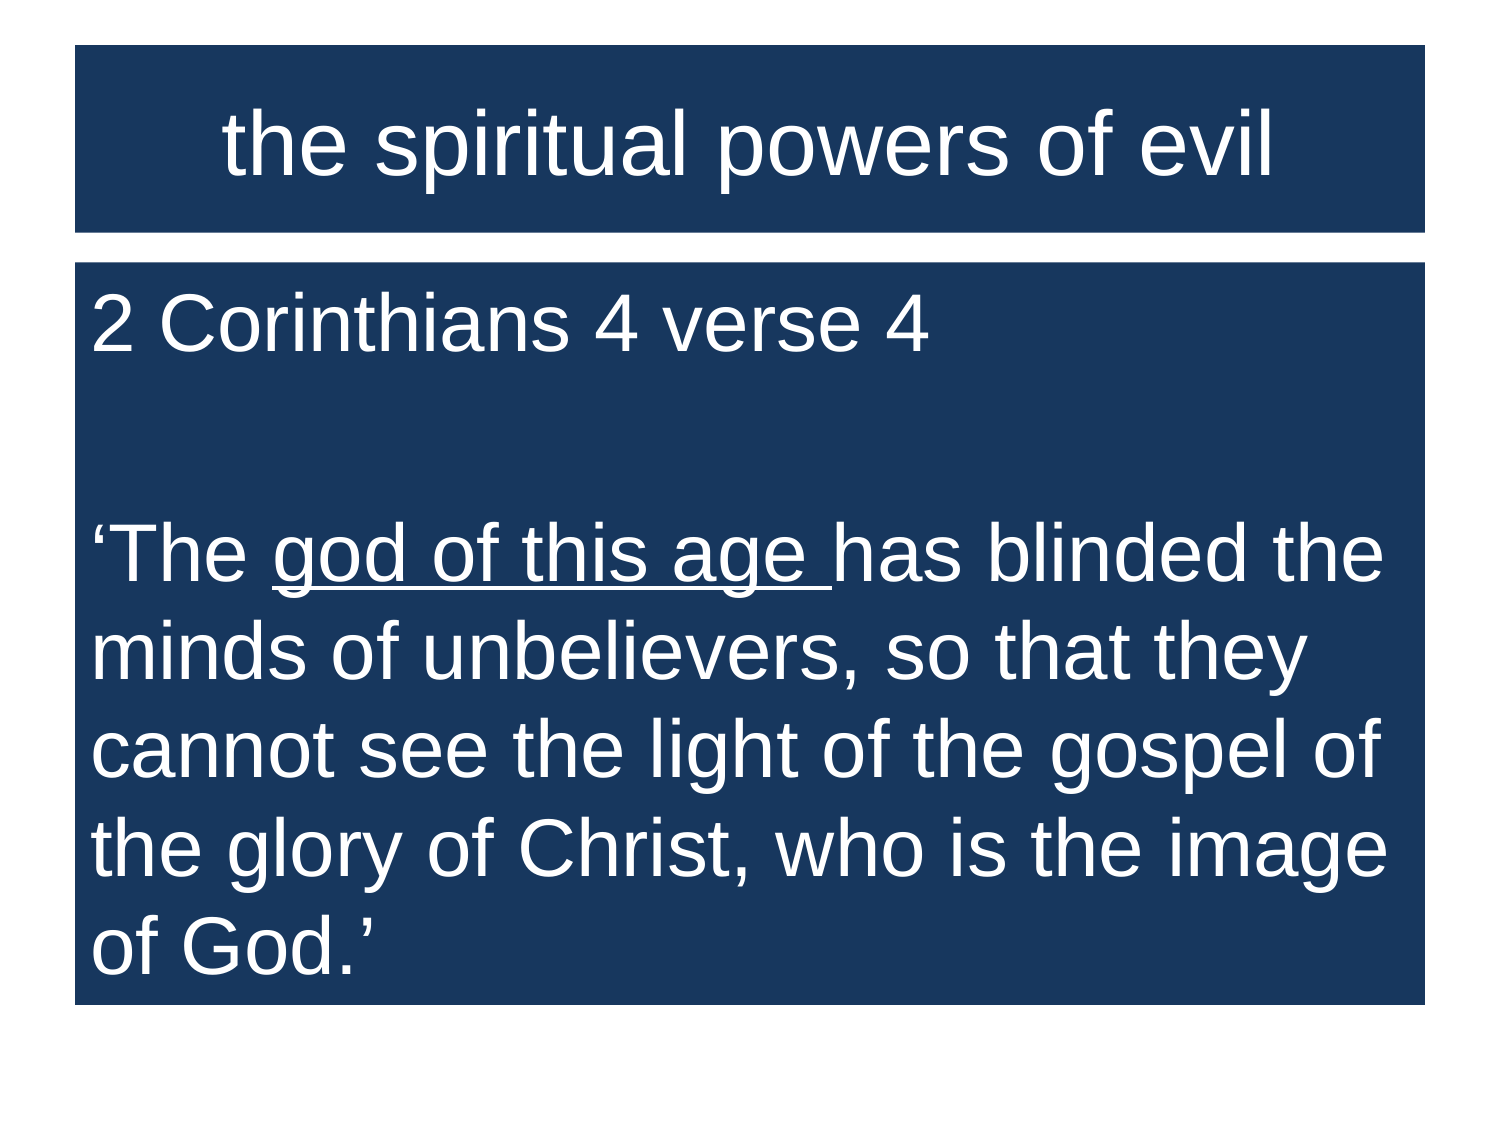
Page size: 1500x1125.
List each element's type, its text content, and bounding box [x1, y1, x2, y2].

title the spiritual powers of evil [75, 45, 1425, 233]
list 2 Corinthians 4 verse 4 ‘The god of this age has blinded the minds of unbelievers, so that they cannot see the light of the gospel of the glory of Christ, who is the image of God.’ [75, 262, 1425, 1005]
